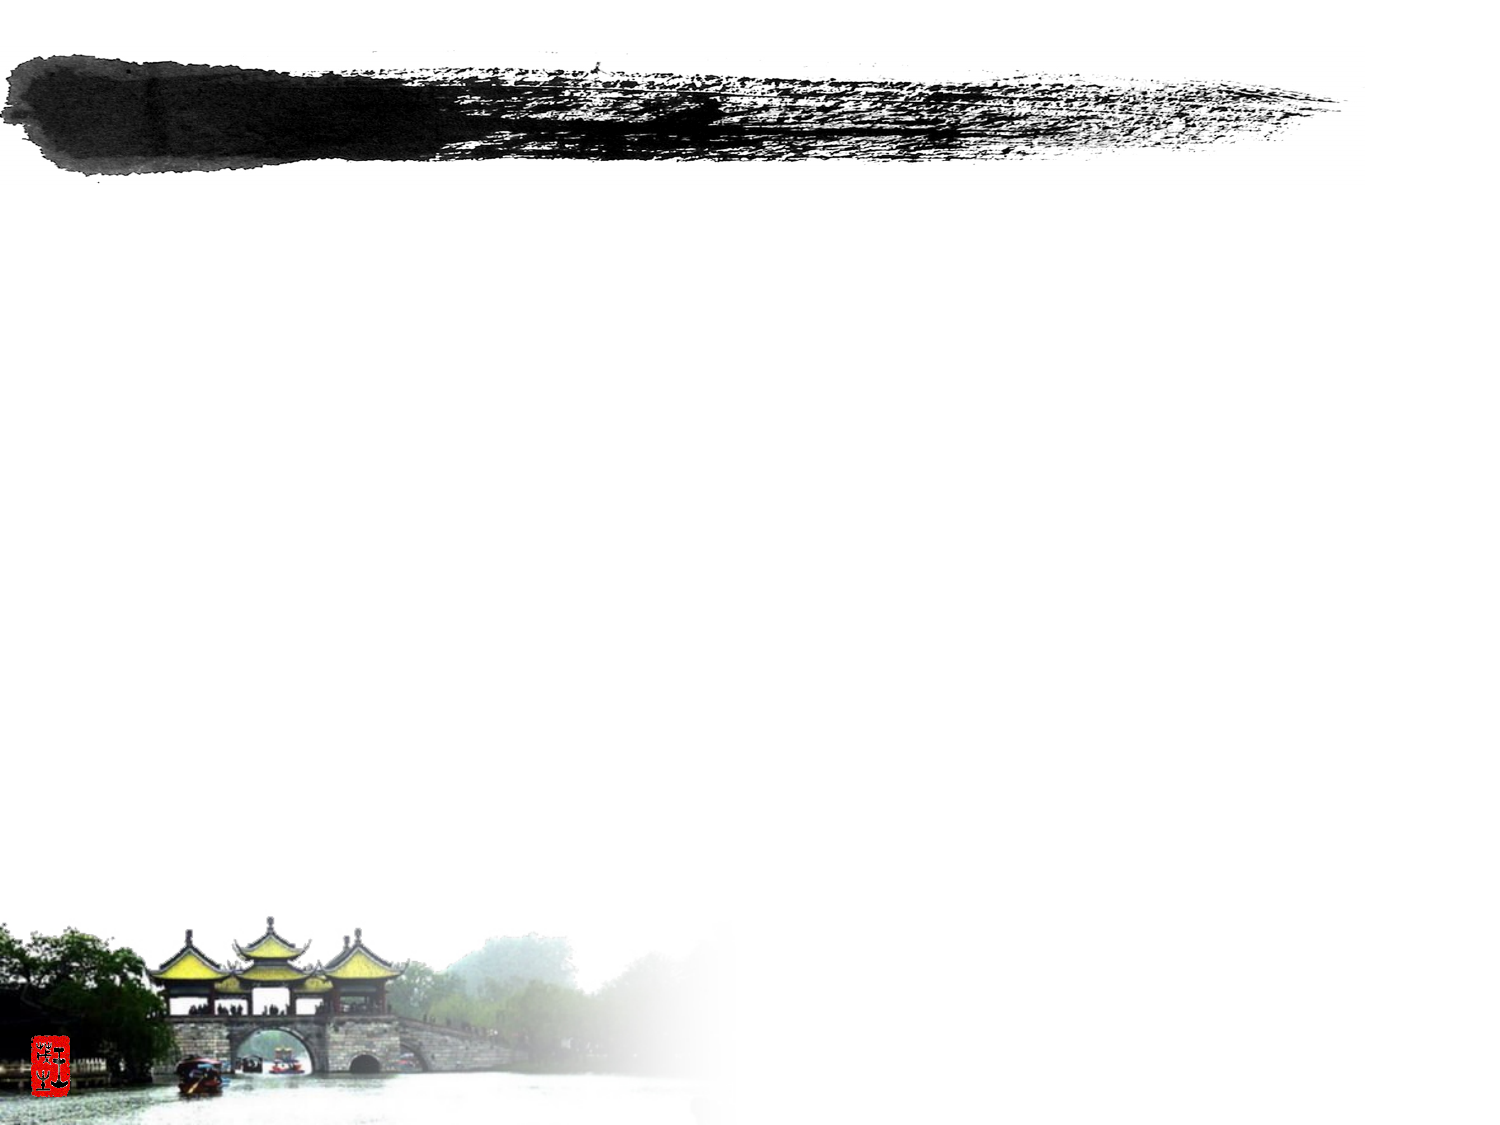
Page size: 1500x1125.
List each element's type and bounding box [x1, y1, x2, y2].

picture [0, 42, 1365, 185]
picture [0, 553, 762, 1125]
